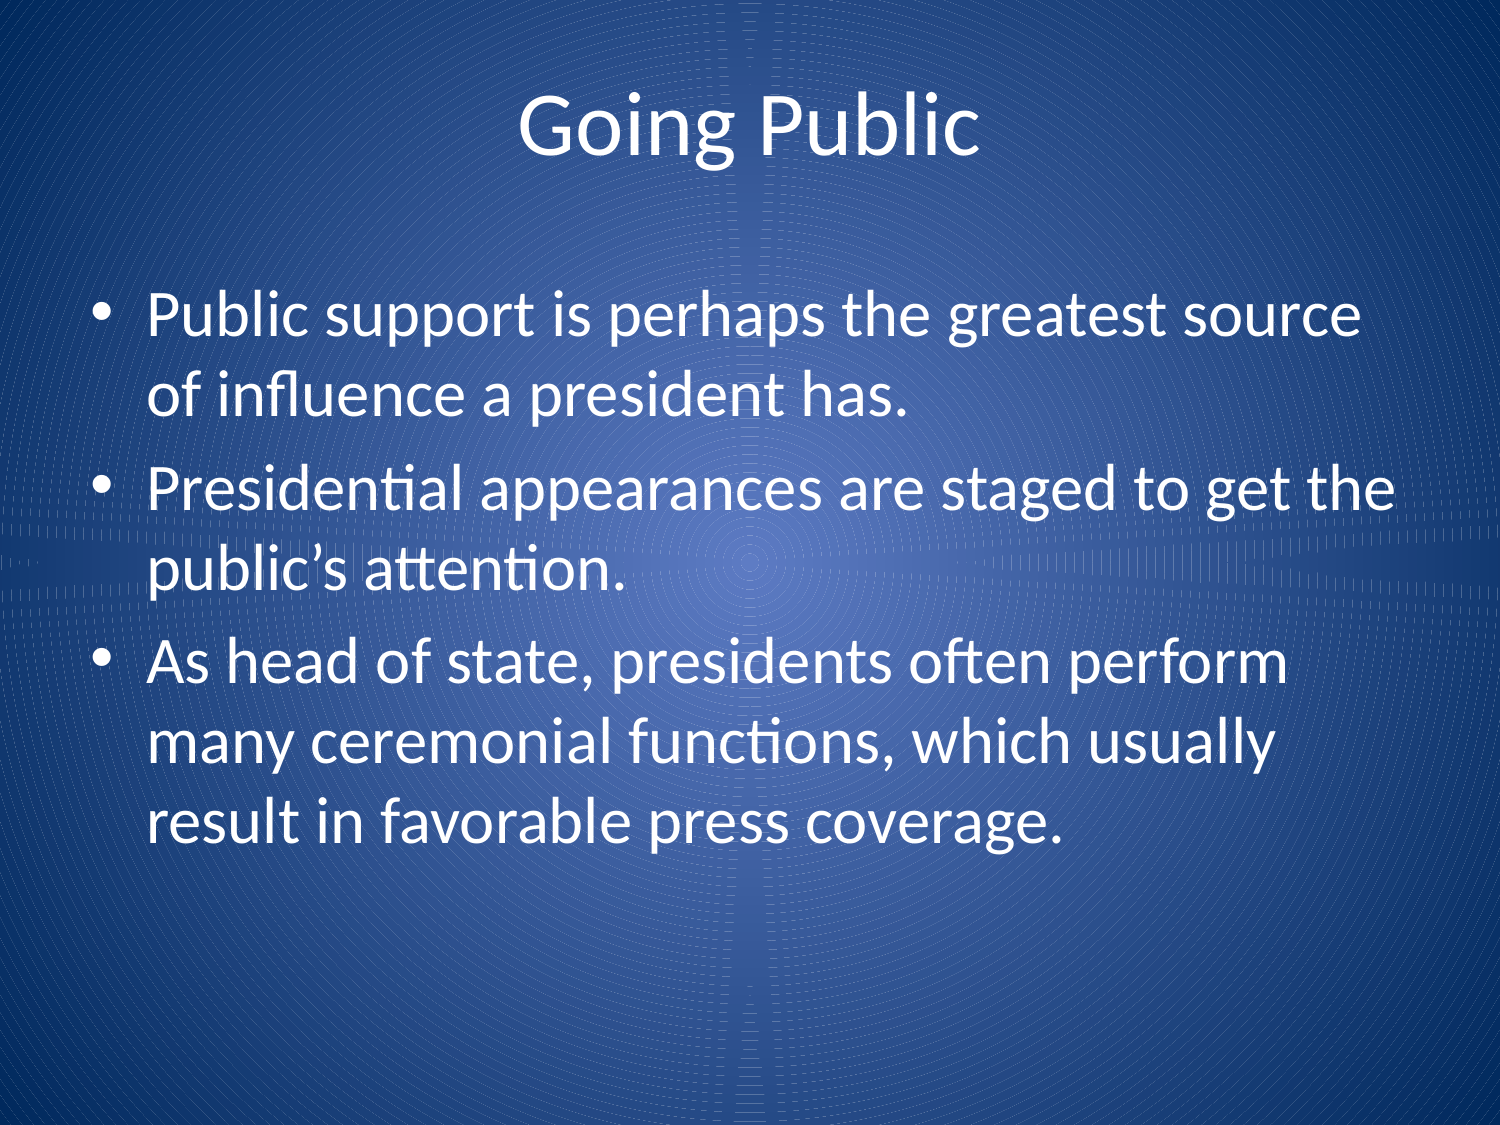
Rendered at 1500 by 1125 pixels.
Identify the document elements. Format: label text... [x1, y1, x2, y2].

list Public support is perhaps the greatest source of influence a president has. Presidential appearances are staged to get the public’s attention. As head of state, presidents often perform many ceremonial functions, which usually result in favorable press coverage. [75, 262, 1425, 1005]
title Going Public [75, 24, 1425, 213]
